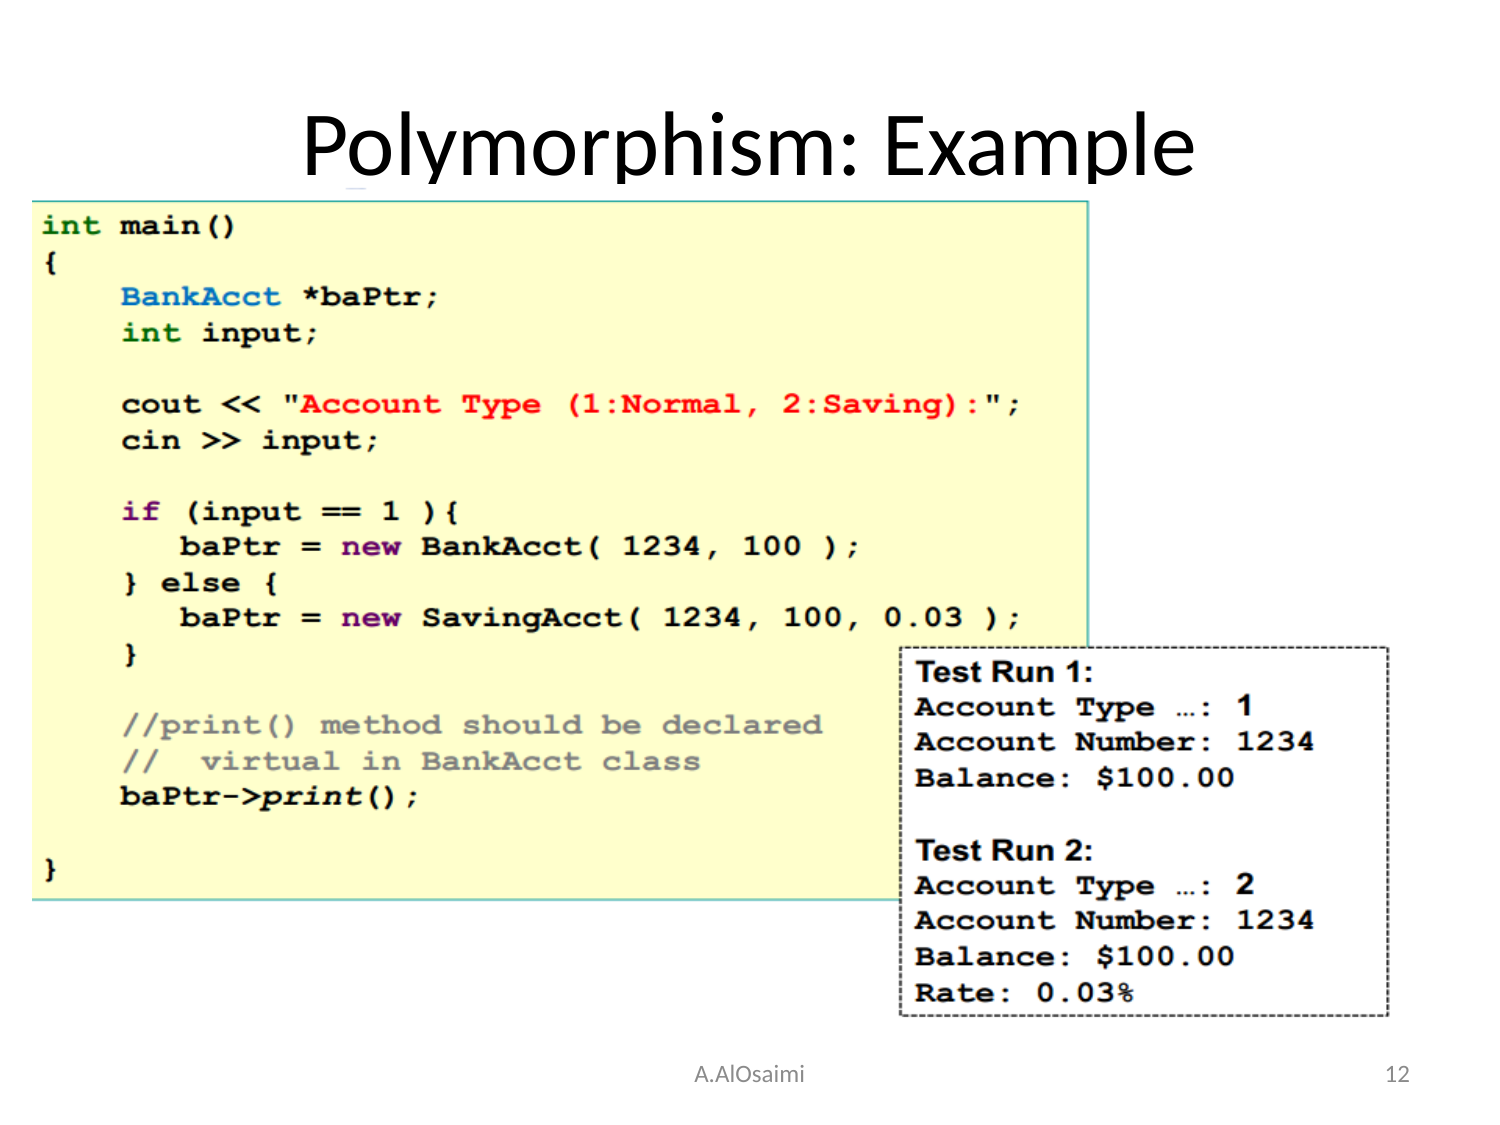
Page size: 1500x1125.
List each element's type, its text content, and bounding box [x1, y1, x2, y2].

picture [31, 184, 1469, 1045]
footer A.AlOsaimi [512, 1054, 988, 1103]
title Polymorphism: Example [75, 45, 1425, 182]
slide_number 12 [1074, 1054, 1425, 1103]
